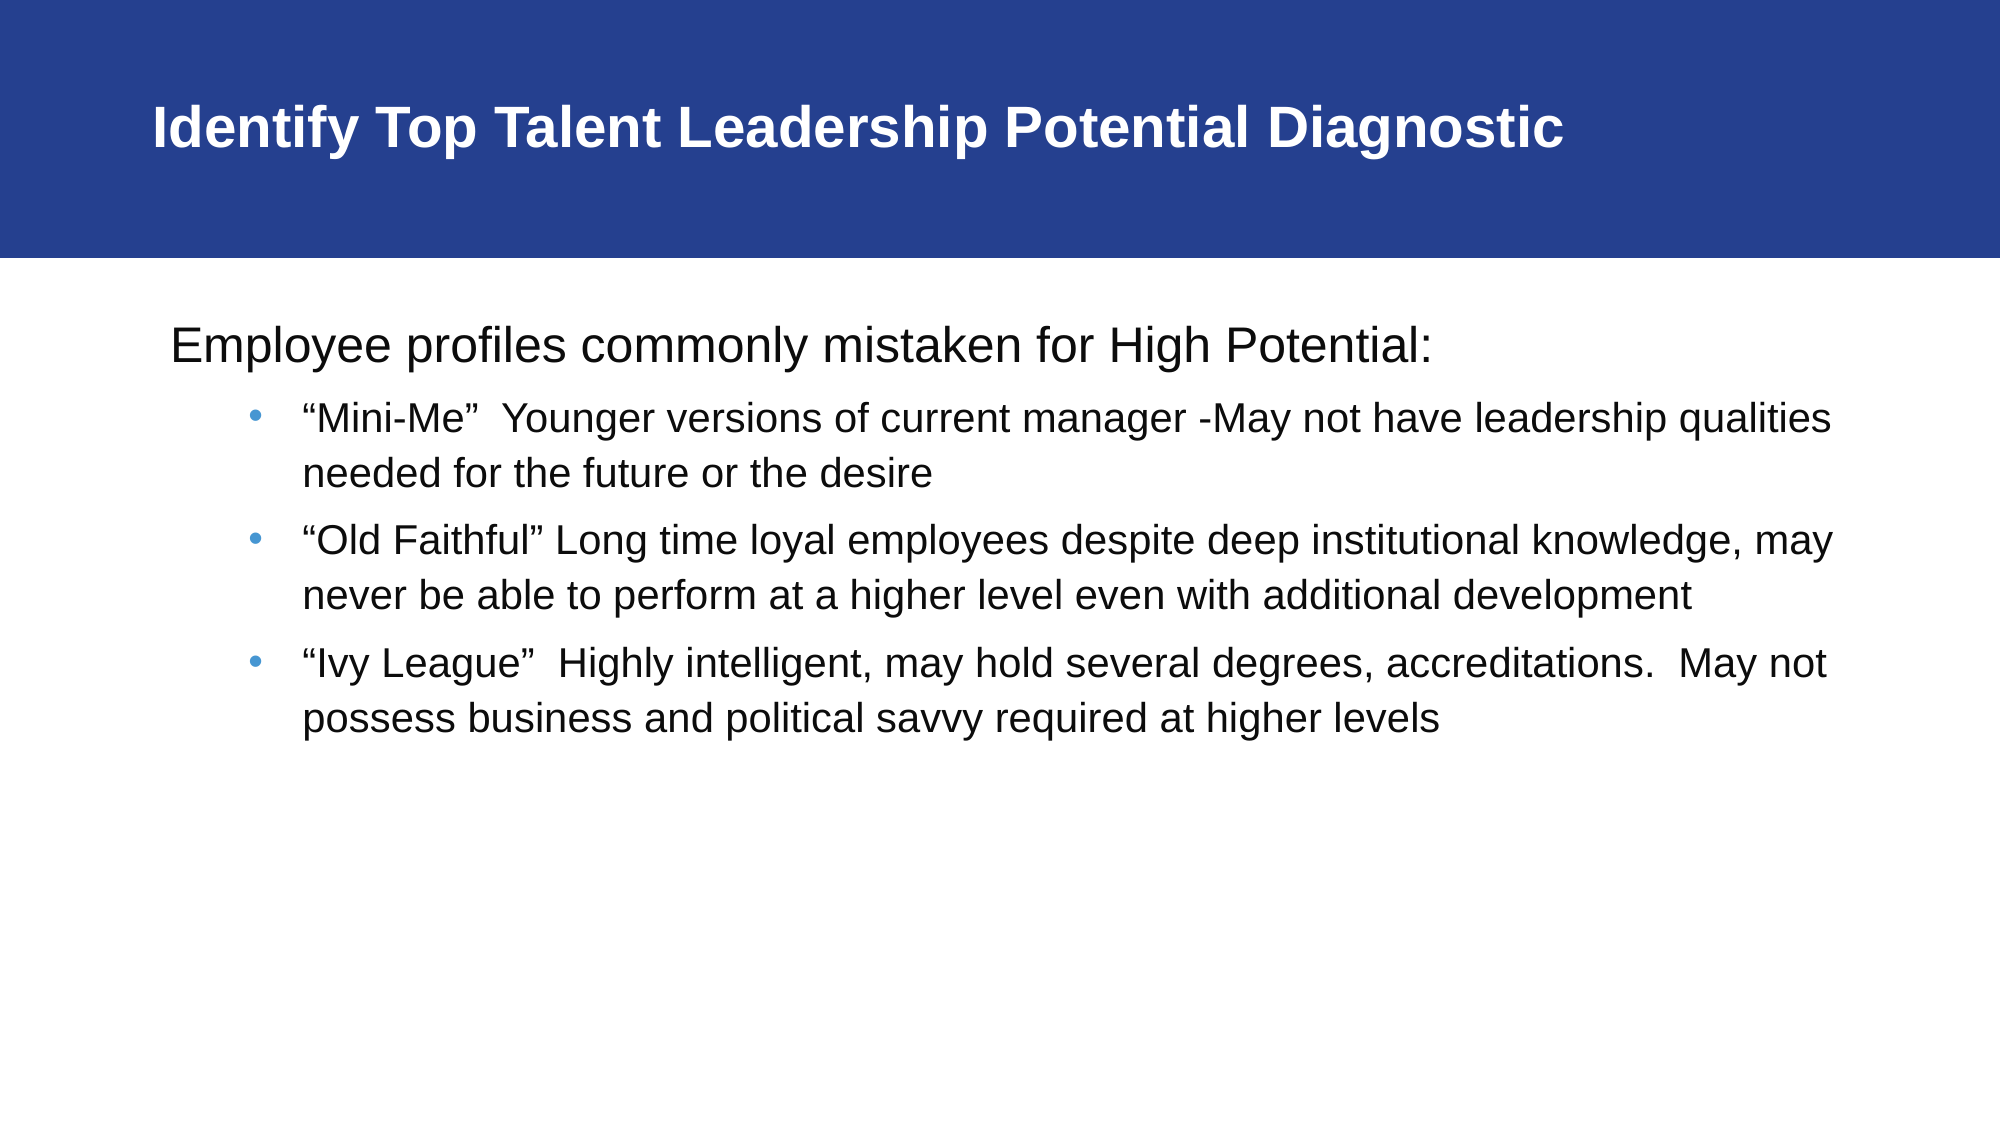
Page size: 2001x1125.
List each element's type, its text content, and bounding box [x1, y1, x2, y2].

title Identify Top Talent Leadership Potential Diagnostic [137, 20, 1863, 238]
list Employee profiles commonly mistaken for High Potential: “Mini-Me” Younger versions of current manager -May not have leadership qualities needed for the future or the desire “Old Faithful” Long time loyal employees despite deep institutional knowledge, may never be able to perform at a higher level even with additional development “Ivy League” Highly intelligent, may hold several degrees, accreditations. May not possess business and political savvy required at higher levels [137, 299, 1863, 1025]
